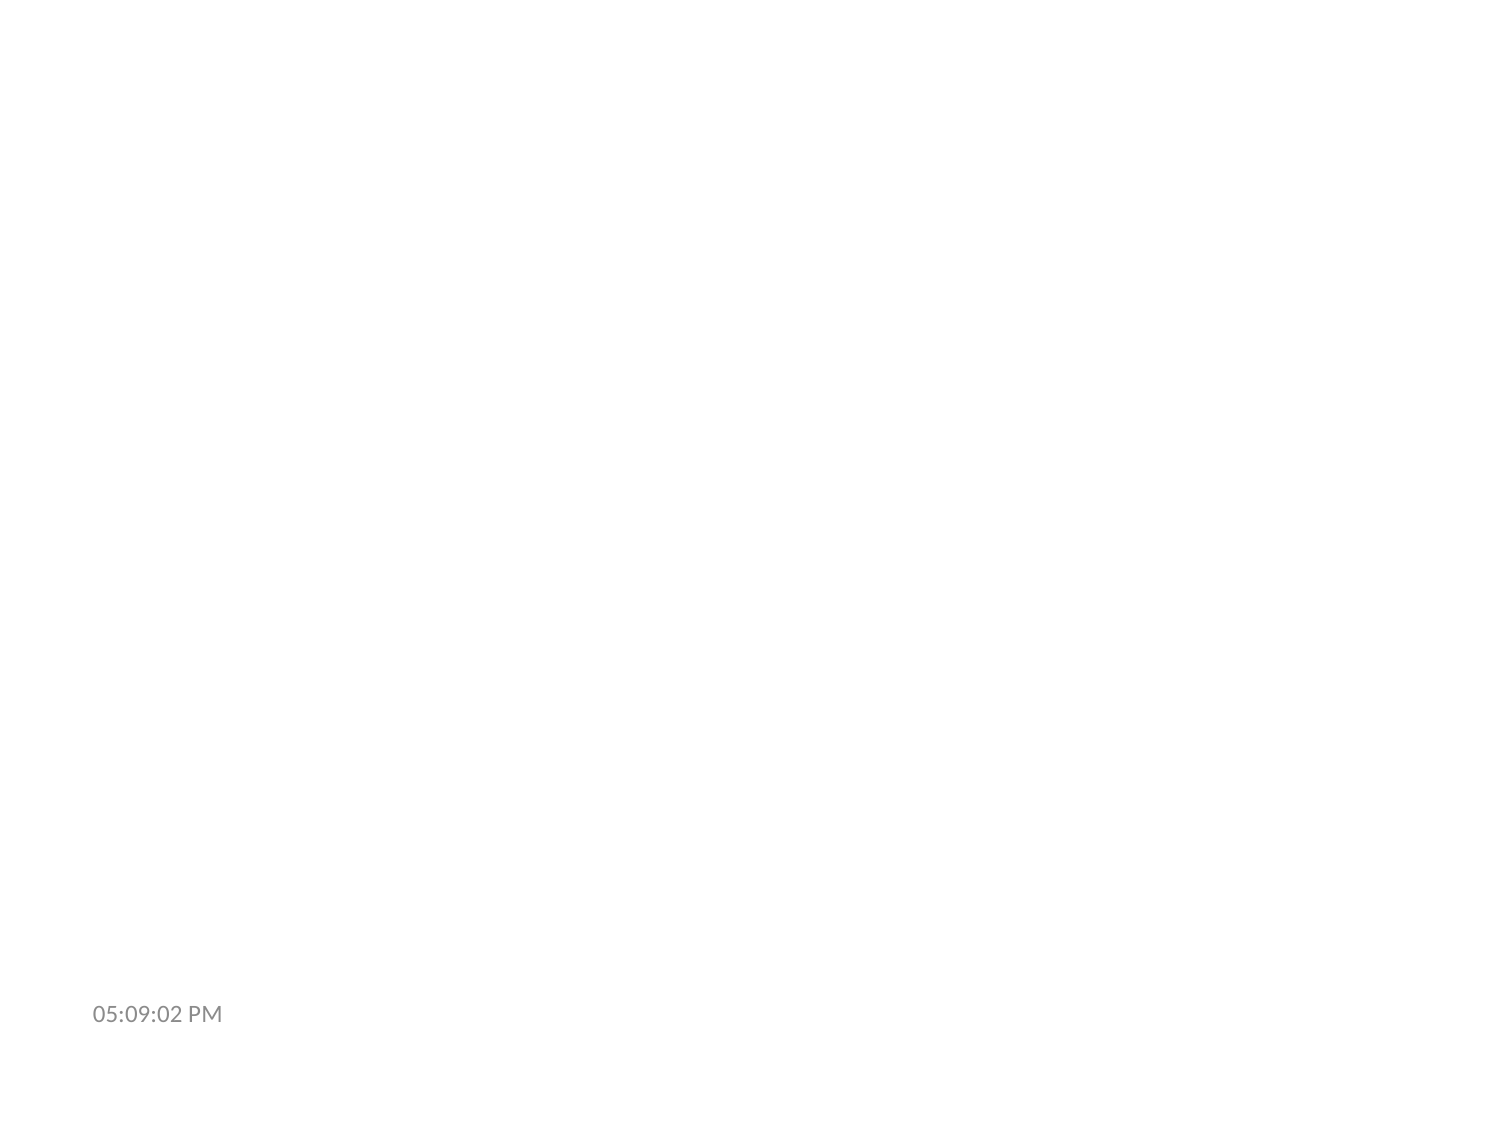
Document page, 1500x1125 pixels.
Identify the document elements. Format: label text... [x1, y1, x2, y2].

text_box 3:35:09 PM [77, 982, 428, 1043]
